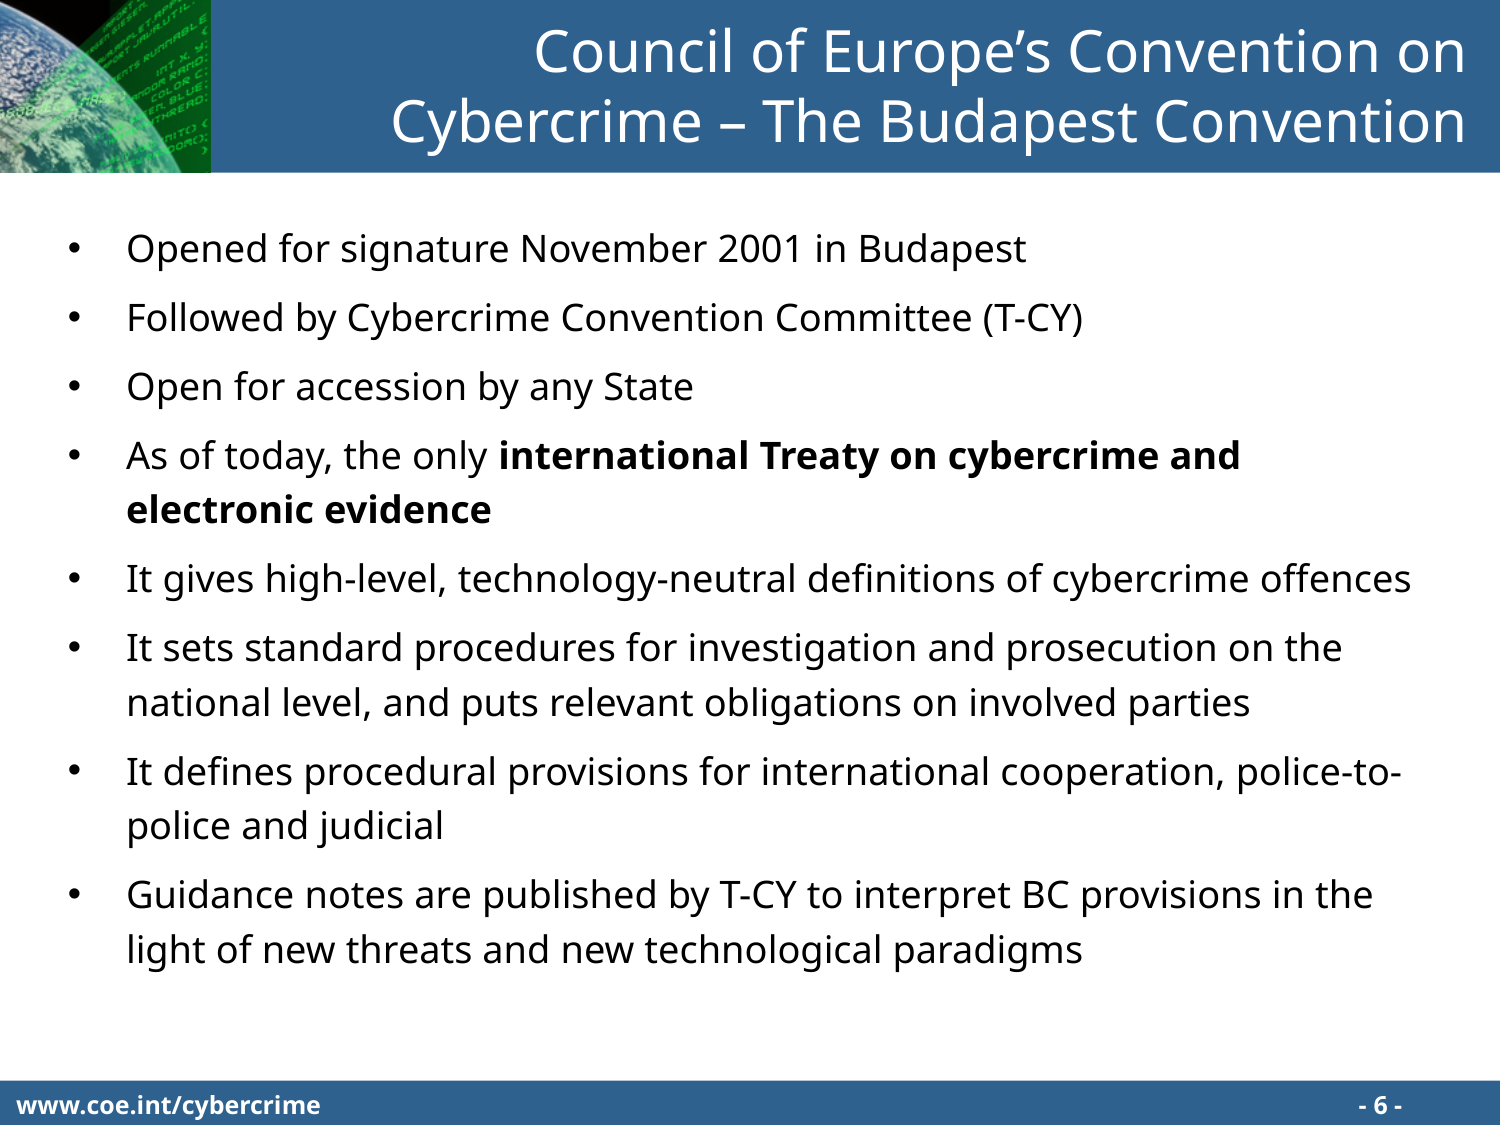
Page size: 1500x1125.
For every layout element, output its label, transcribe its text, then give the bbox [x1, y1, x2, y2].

text_box [0, 1079, 1500, 1125]
picture [0, 0, 212, 173]
text_box [214, 1, 1500, 175]
text_box www.coe.int/cybercrime - 6 - [1, 1082, 1500, 1125]
text_box Opened for signature November 2001 in Budapest Followed by Cybercrime Convention Committee (T-CY) Open for accession by any State As of today, the only international Treaty on cybercrime and electronic evidence It gives high-level, technology-neutral definitions of cybercrime offences It sets standard procedures for investigation and prosecution on the national level, and puts relevant obligations on involved parties It defines procedural provisions for international cooperation, police-to-police and judicial Guidance notes are published by T-CY to interpret BC provisions in the light of new threats and new technological paradigms [53, 208, 1437, 1047]
text_box Council of Europe’s Convention on Cybercrime – The Budapest Convention [215, 7, 1483, 162]
